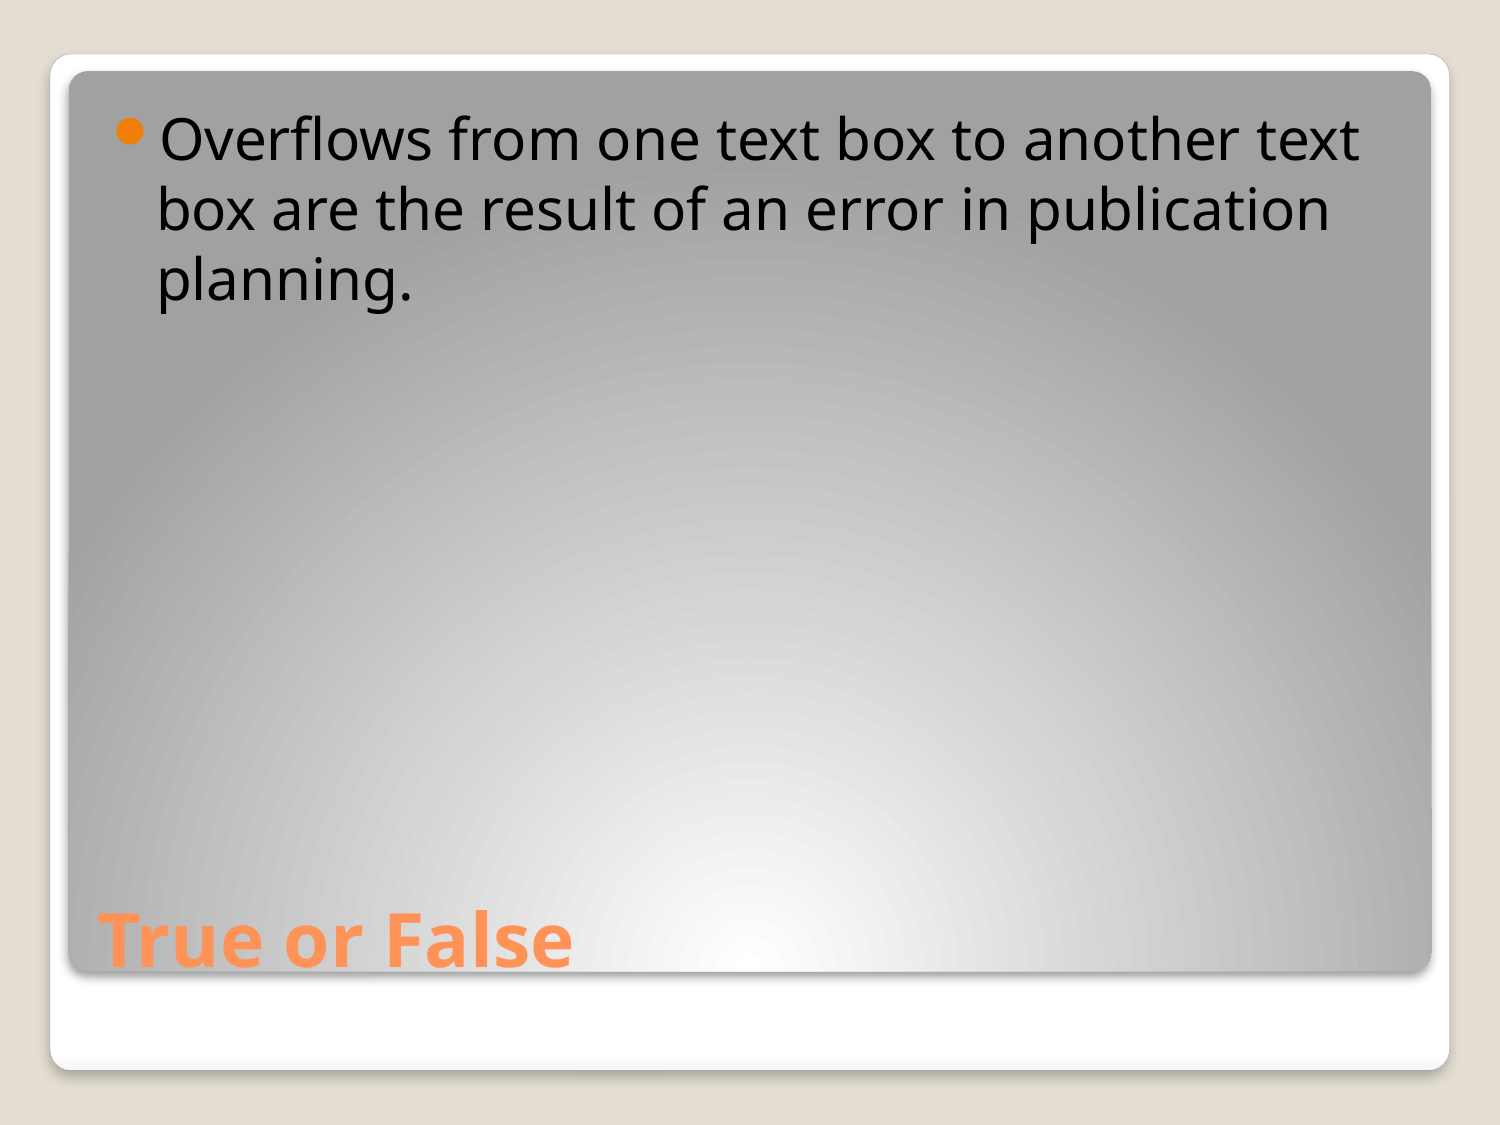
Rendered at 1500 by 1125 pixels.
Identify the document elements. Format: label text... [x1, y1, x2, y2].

list Overflows from one text box to another text box are the result of an error in publication planning. [82, 86, 1425, 774]
title True or False [82, 817, 1425, 990]
